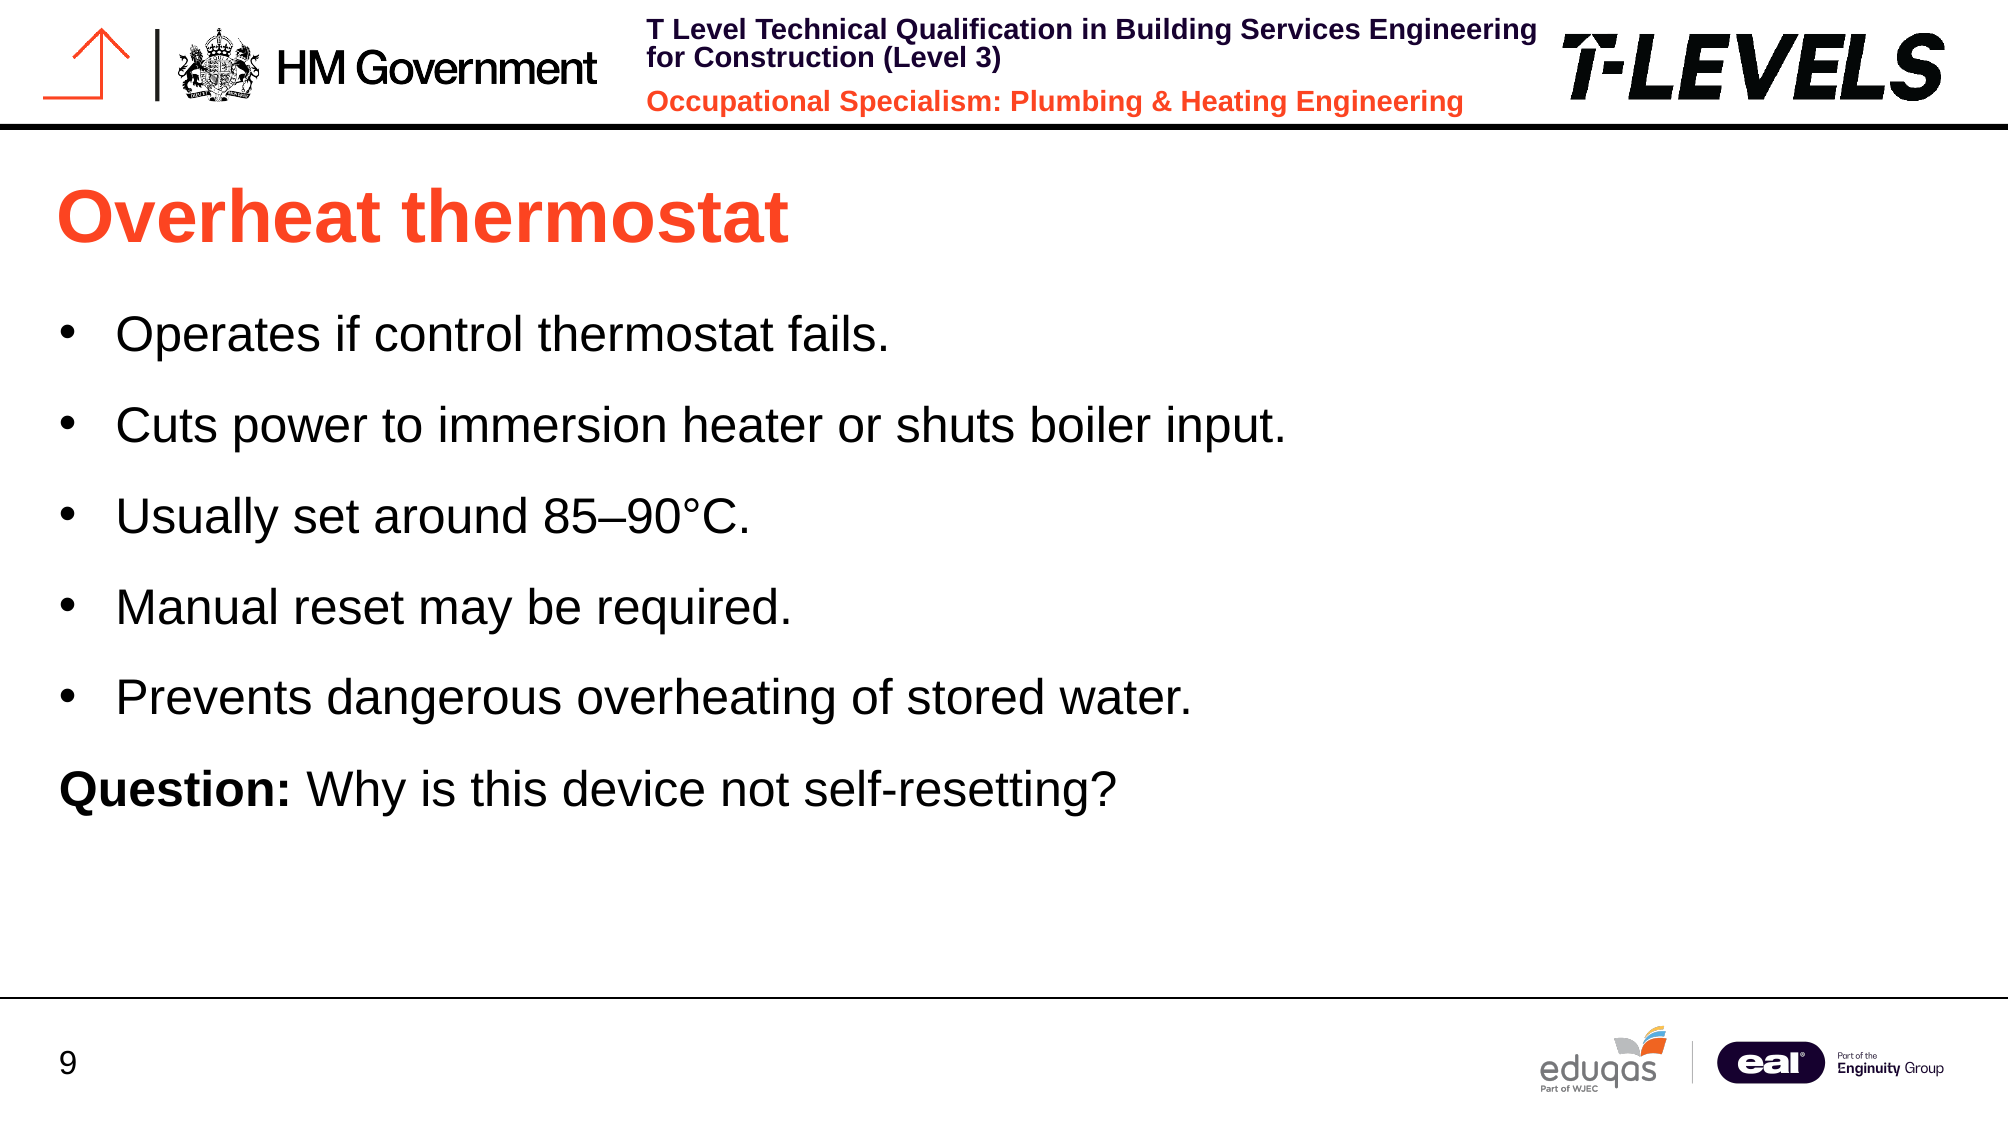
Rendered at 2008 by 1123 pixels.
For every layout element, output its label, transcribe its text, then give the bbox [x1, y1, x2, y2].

picture [1535, 1021, 1949, 1097]
picture [155, 28, 597, 102]
title Overheat thermostat [41, 111, 1949, 314]
list Operates if control thermostat fails. Cuts power to immersion heater or shuts boiler input. Usually set around 85–90°C. Manual reset may be required. Prevents dangerous overheating of stored water. Question: Why is this device not self-resetting? [59, 295, 1949, 919]
picture [38, 27, 136, 100]
picture [1543, 25, 1964, 108]
